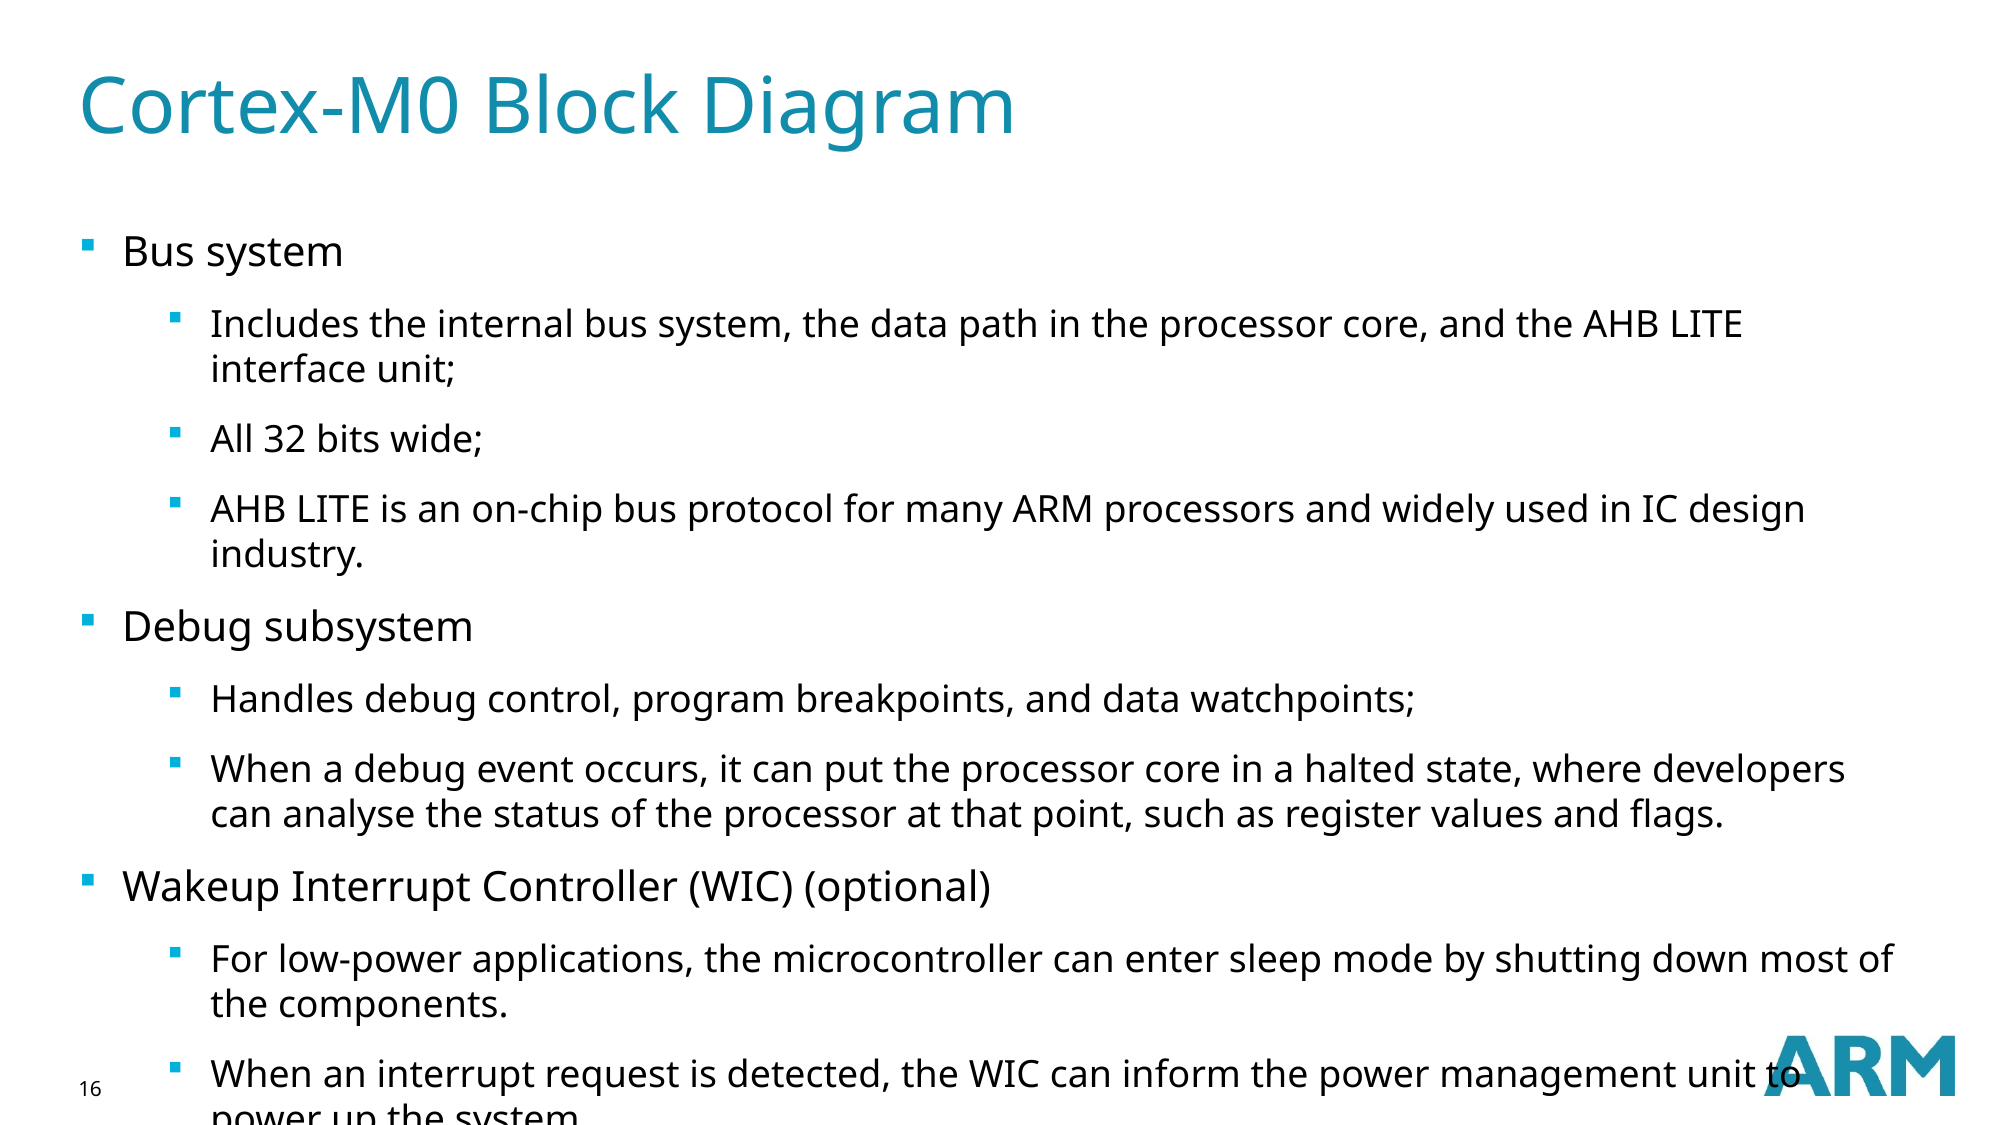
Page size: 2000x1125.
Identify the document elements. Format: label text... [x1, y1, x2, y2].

list Bus system Includes the internal bus system, the data path in the processor core, and the AHB LITE interface unit; All 32 bits wide; AHB LITE is an on-chip bus protocol for many ARM processors and widely used in IC design industry. Debug subsystem Handles debug control, program breakpoints, and data watchpoints; When a debug event occurs, it can put the processor core in a halted state, where developers can analyse the status of the processor at that point, such as register values and flags. Wakeup Interrupt Controller (WIC) (optional) For low-power applications, the microcontroller can enter sleep mode by shutting down most of the components. When an interrupt request is detected, the WIC can inform the power management unit to power up the system. [78, 224, 1909, 993]
title Cortex-M0 Block Diagram [78, 55, 1910, 150]
picture [1763, 1035, 1955, 1096]
